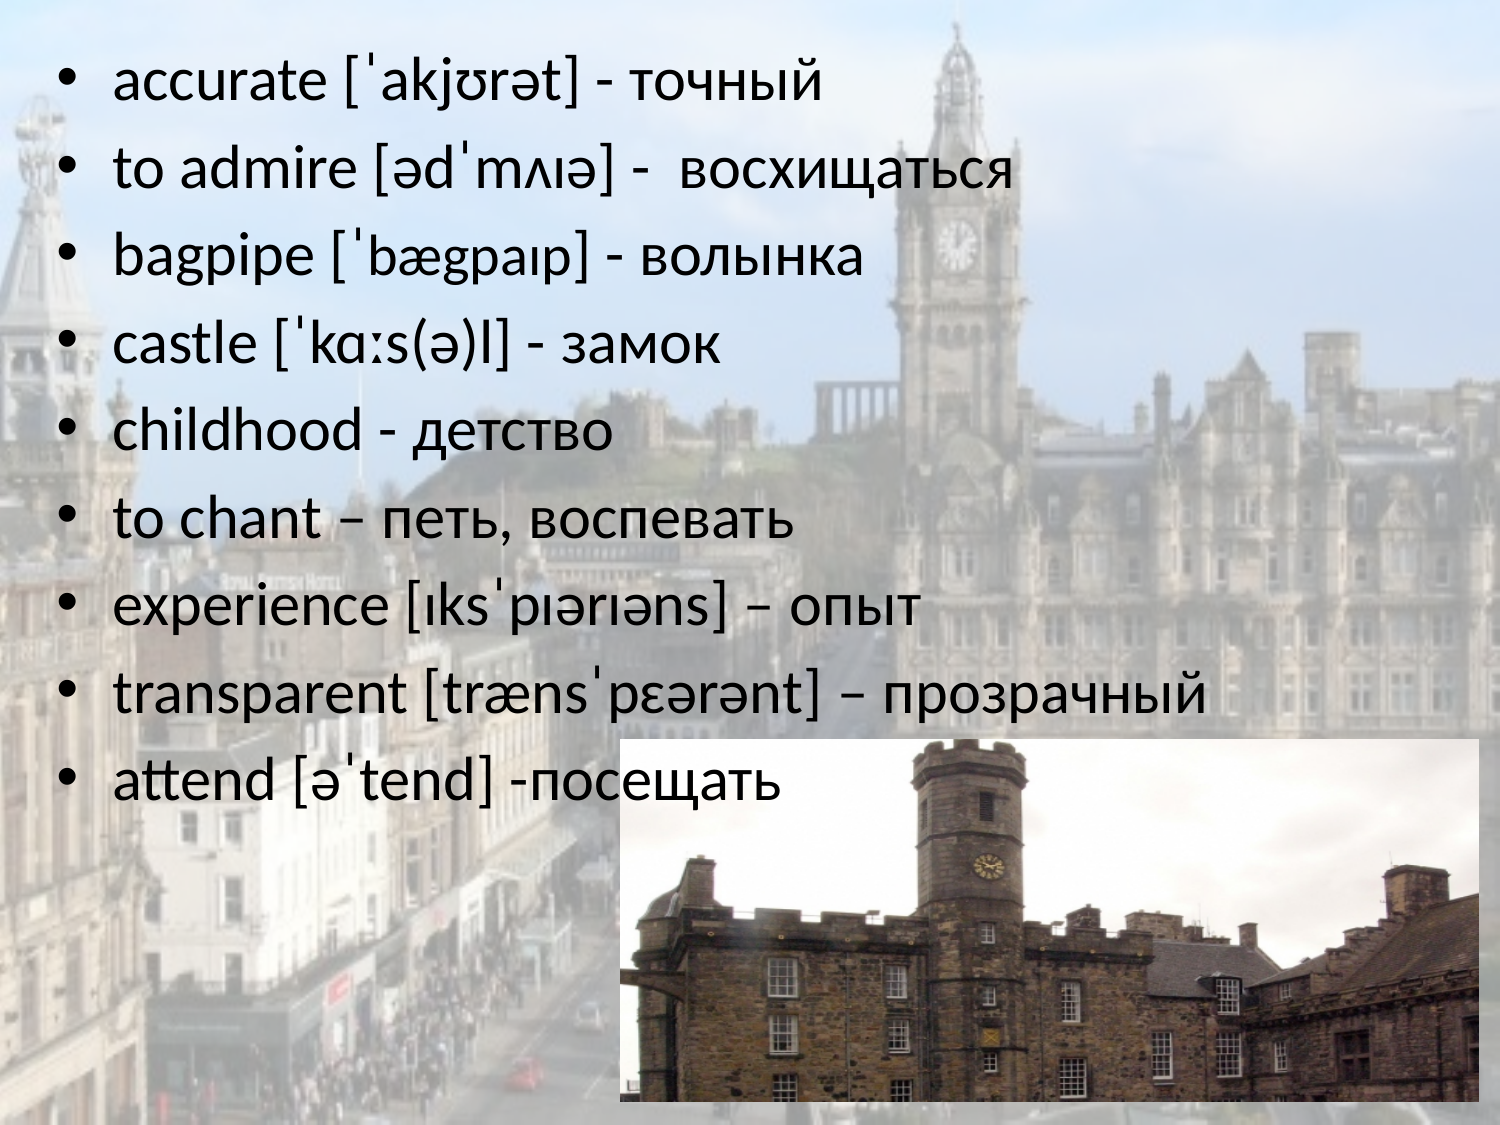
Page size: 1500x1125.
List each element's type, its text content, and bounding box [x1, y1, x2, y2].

list accurate [ˈakjʊrət] - точный to admire [ədˈmʌɪə] - восхищаться bagpipe [ˈbægpaɪp] - волынка castle [ˈkɑːs(ə)l] - замок childhood - детство to chant – петь, воспевать experience [ɪksˈpɪərɪəns] – опыт transparent [trænsˈpɛərənt] – прозрачный attend [əˈtend] -посещать [41, 30, 1436, 1094]
picture [619, 739, 1479, 1102]
